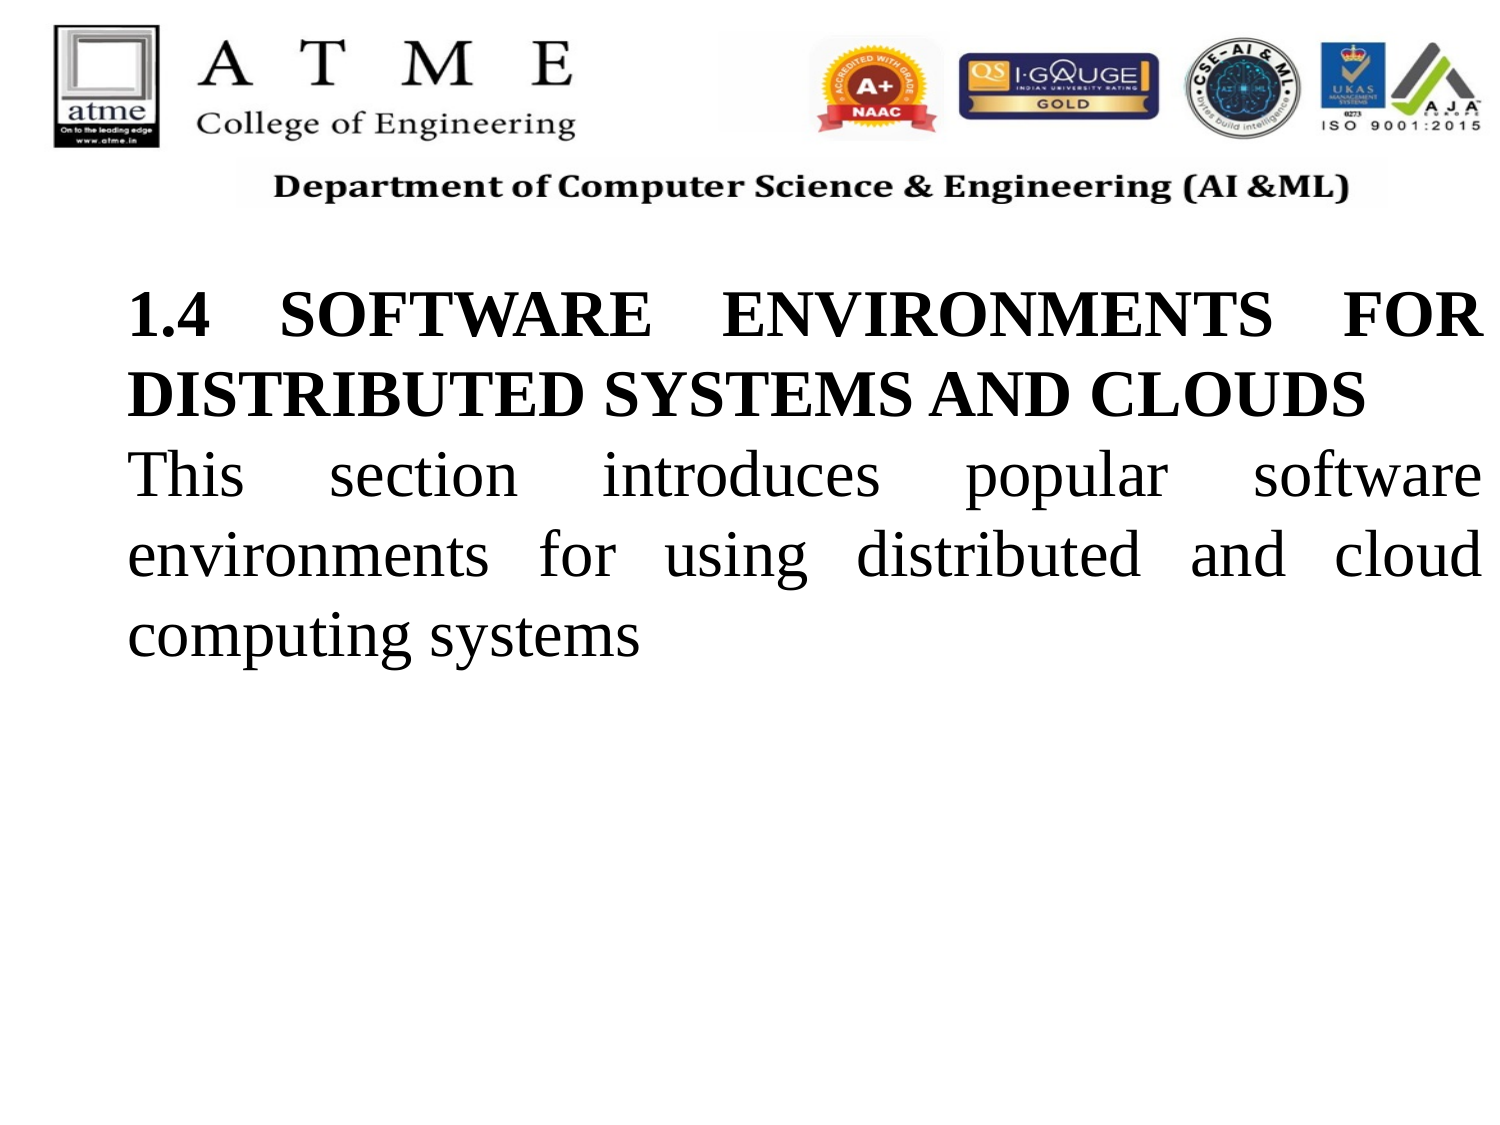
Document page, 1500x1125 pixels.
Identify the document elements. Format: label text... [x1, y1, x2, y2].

text_box 1.4 SOFTWARE ENVIRONMENTS FOR DISTRIBUTED SYSTEMS AND CLOUDS This section introduces popular software environments for using distributed and cloud computing systems [112, 262, 1500, 677]
picture [24, 0, 1500, 226]
